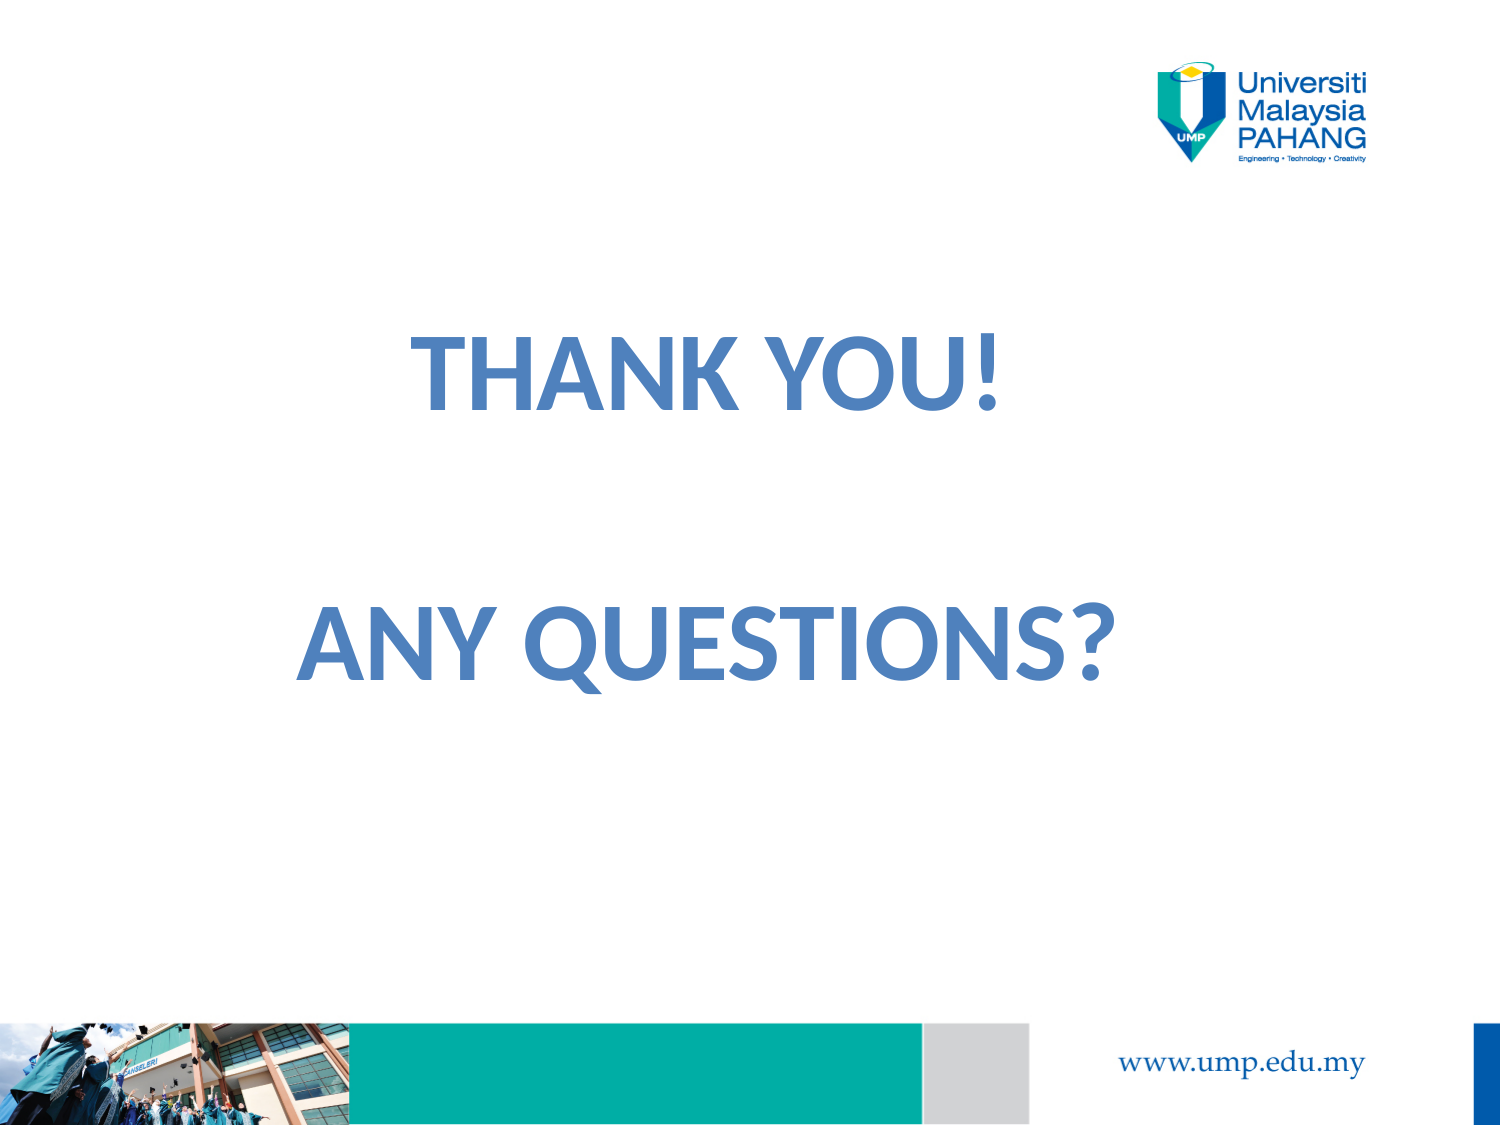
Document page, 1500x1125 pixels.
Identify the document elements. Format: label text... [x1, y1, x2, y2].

picture [0, 0, 1500, 1125]
text_box THANK YOU! Any questions? [281, 290, 1136, 711]
